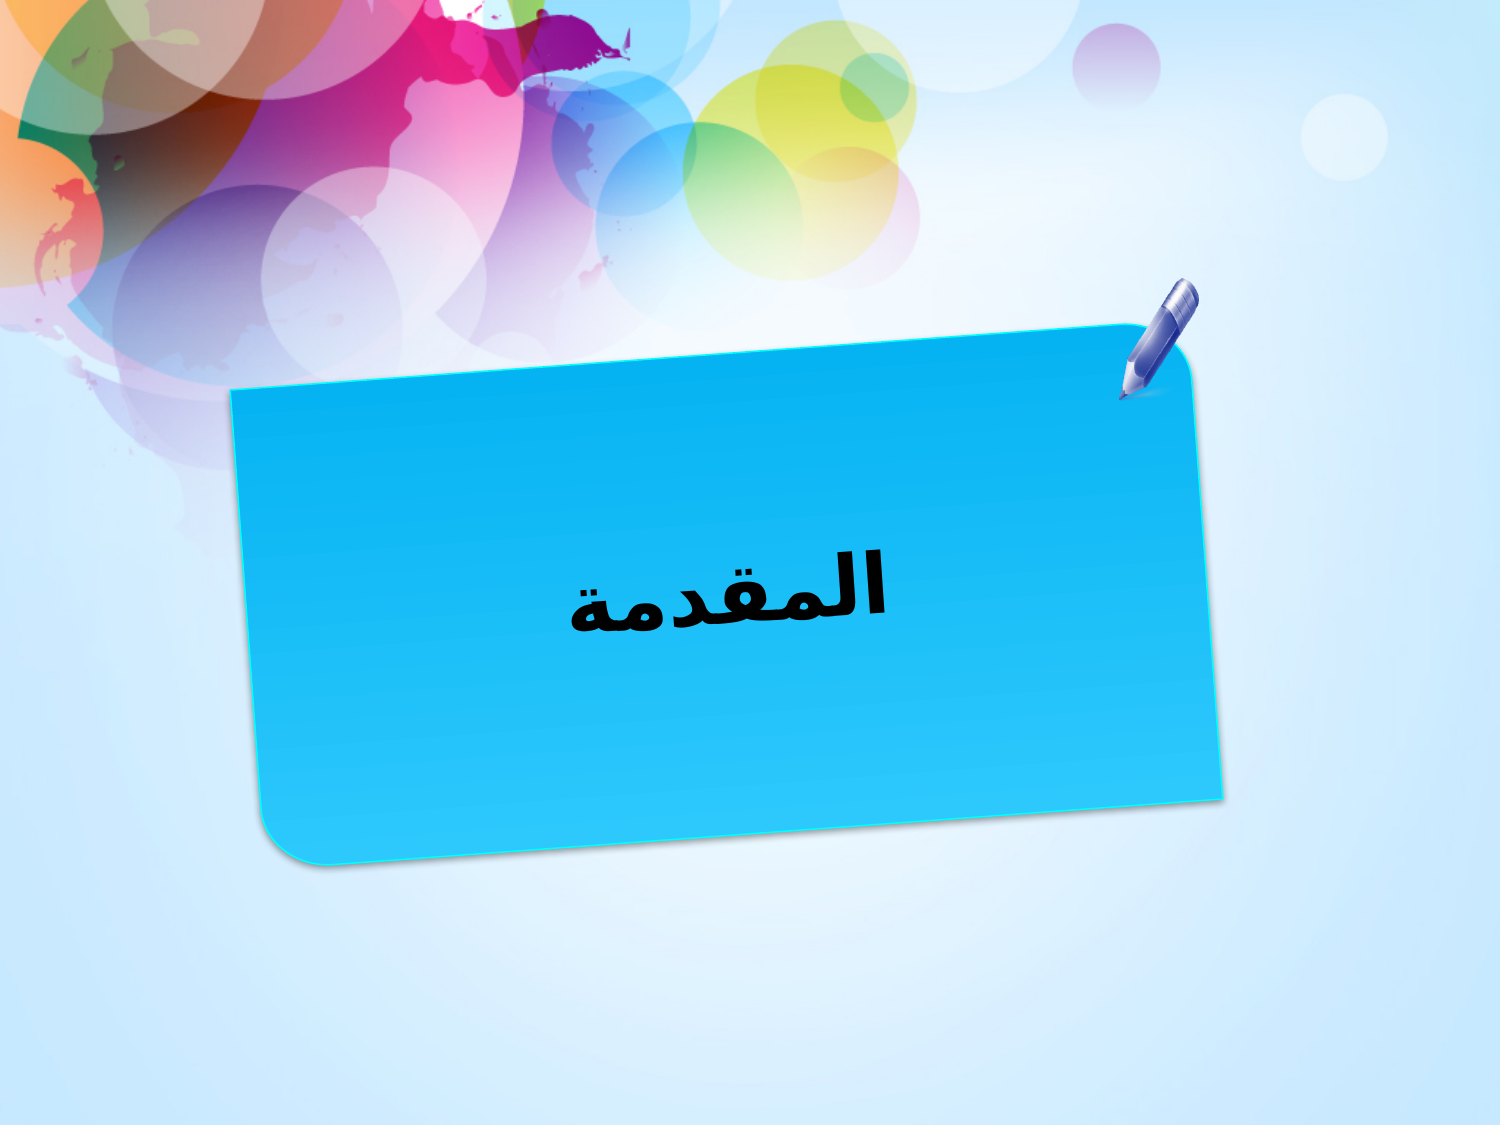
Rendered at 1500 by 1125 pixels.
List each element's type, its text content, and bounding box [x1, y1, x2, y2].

text_box [229, 324, 1224, 866]
picture [0, 0, 1500, 1125]
list المقدمة [312, 397, 1122, 788]
